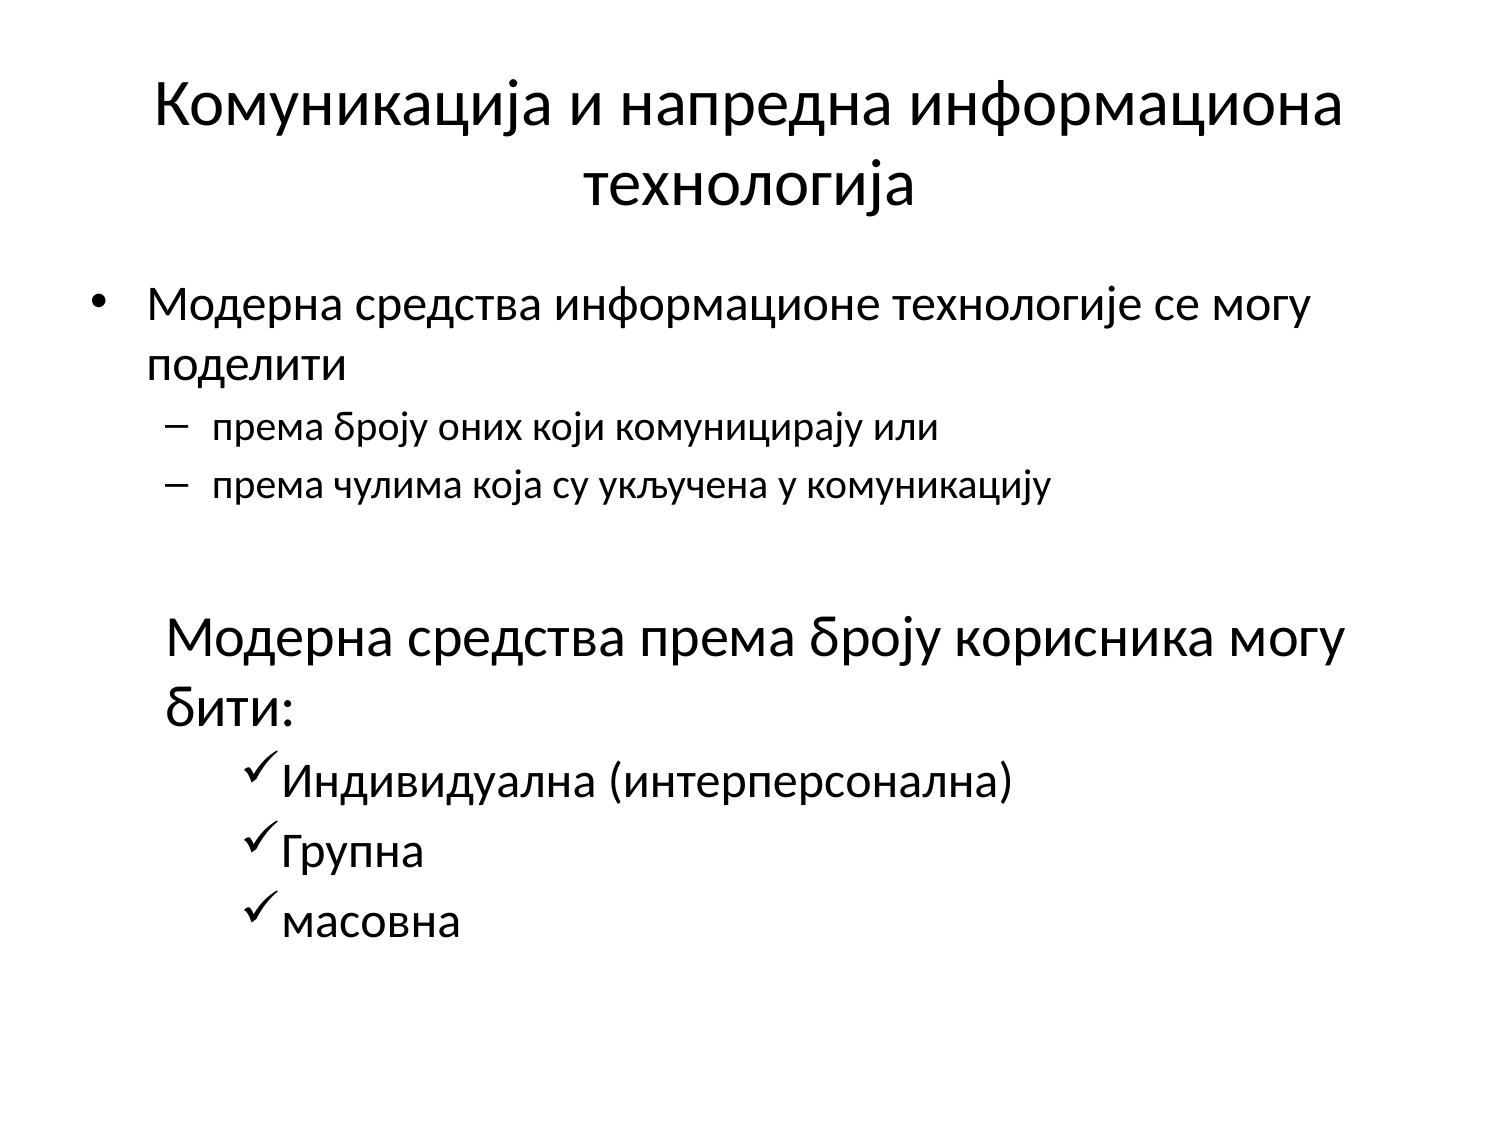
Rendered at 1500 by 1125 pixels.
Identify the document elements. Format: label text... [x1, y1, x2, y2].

list Модерна средства информационе технологије се могу поделити према броју оних који комуницирају или према чулима која су укључена у комуникацију Модерна средства према броју корисника могу бити: Индивидуална (интерперсонална) Групна масовна [75, 262, 1425, 1005]
title Комуникација и напредна информациона технологија [75, 45, 1425, 233]
